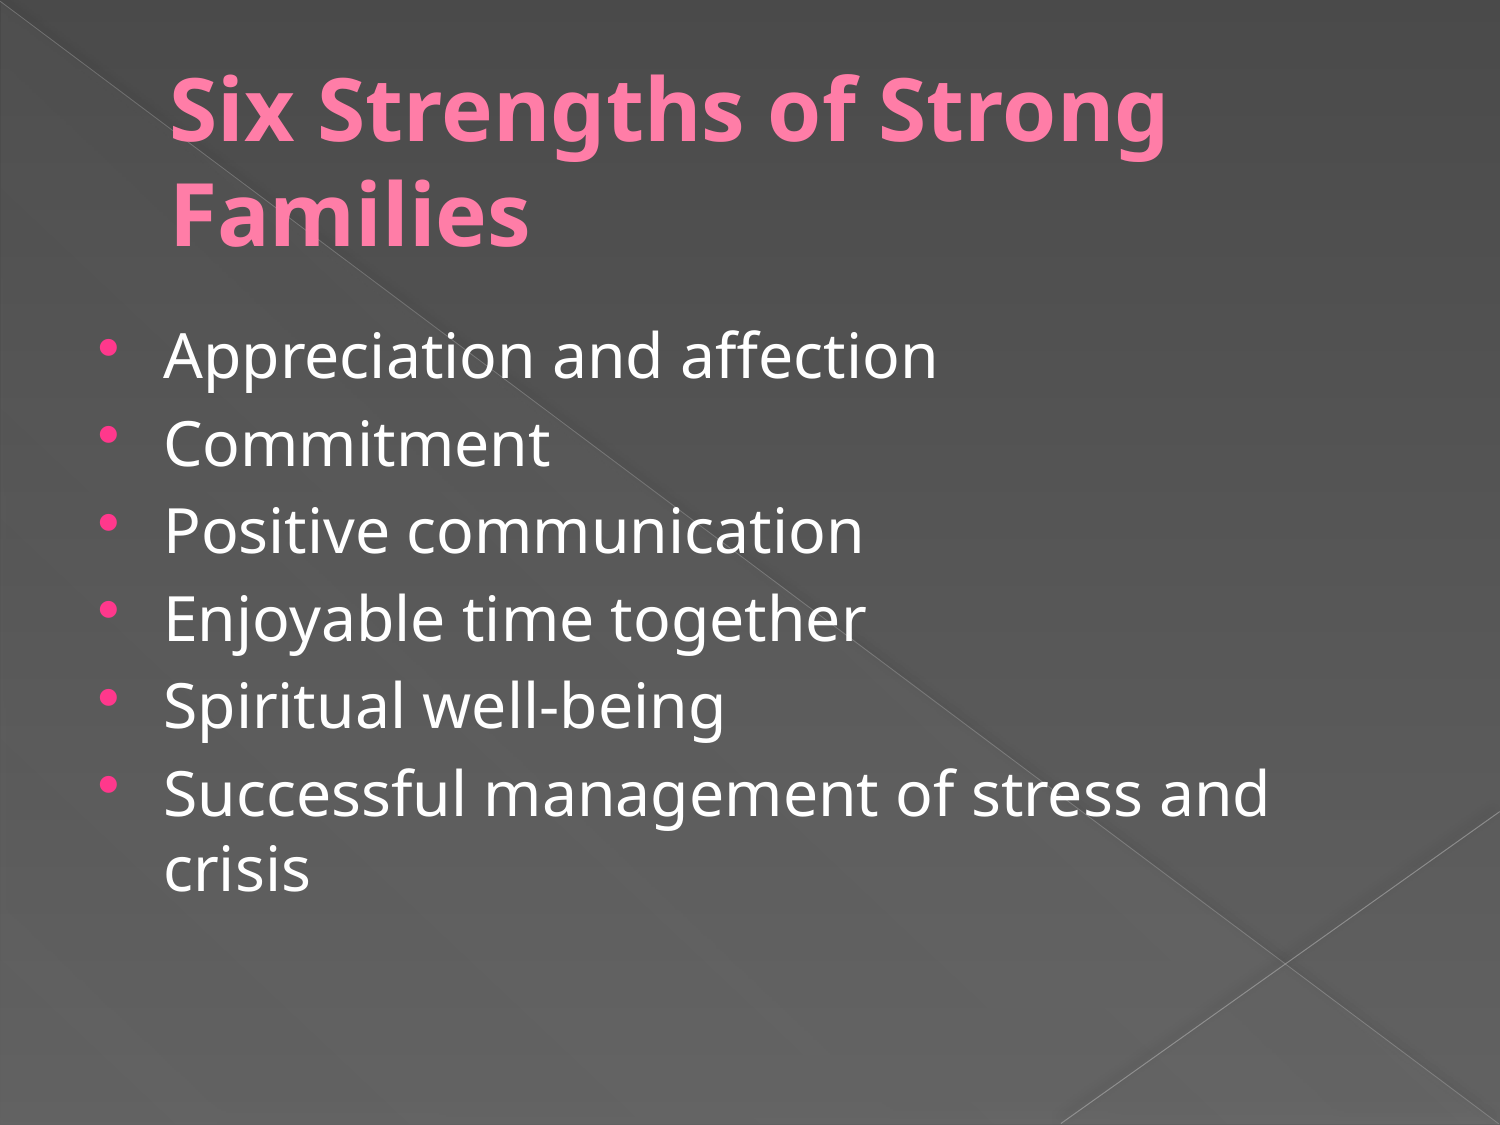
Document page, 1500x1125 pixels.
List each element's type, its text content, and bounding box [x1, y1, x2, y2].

list Appreciation and affection Commitment Positive communication Enjoyable time together Spiritual well-being Successful management of stress and crisis [75, 308, 1425, 1059]
title Six Strengths of Strong Families [75, 43, 1425, 274]
